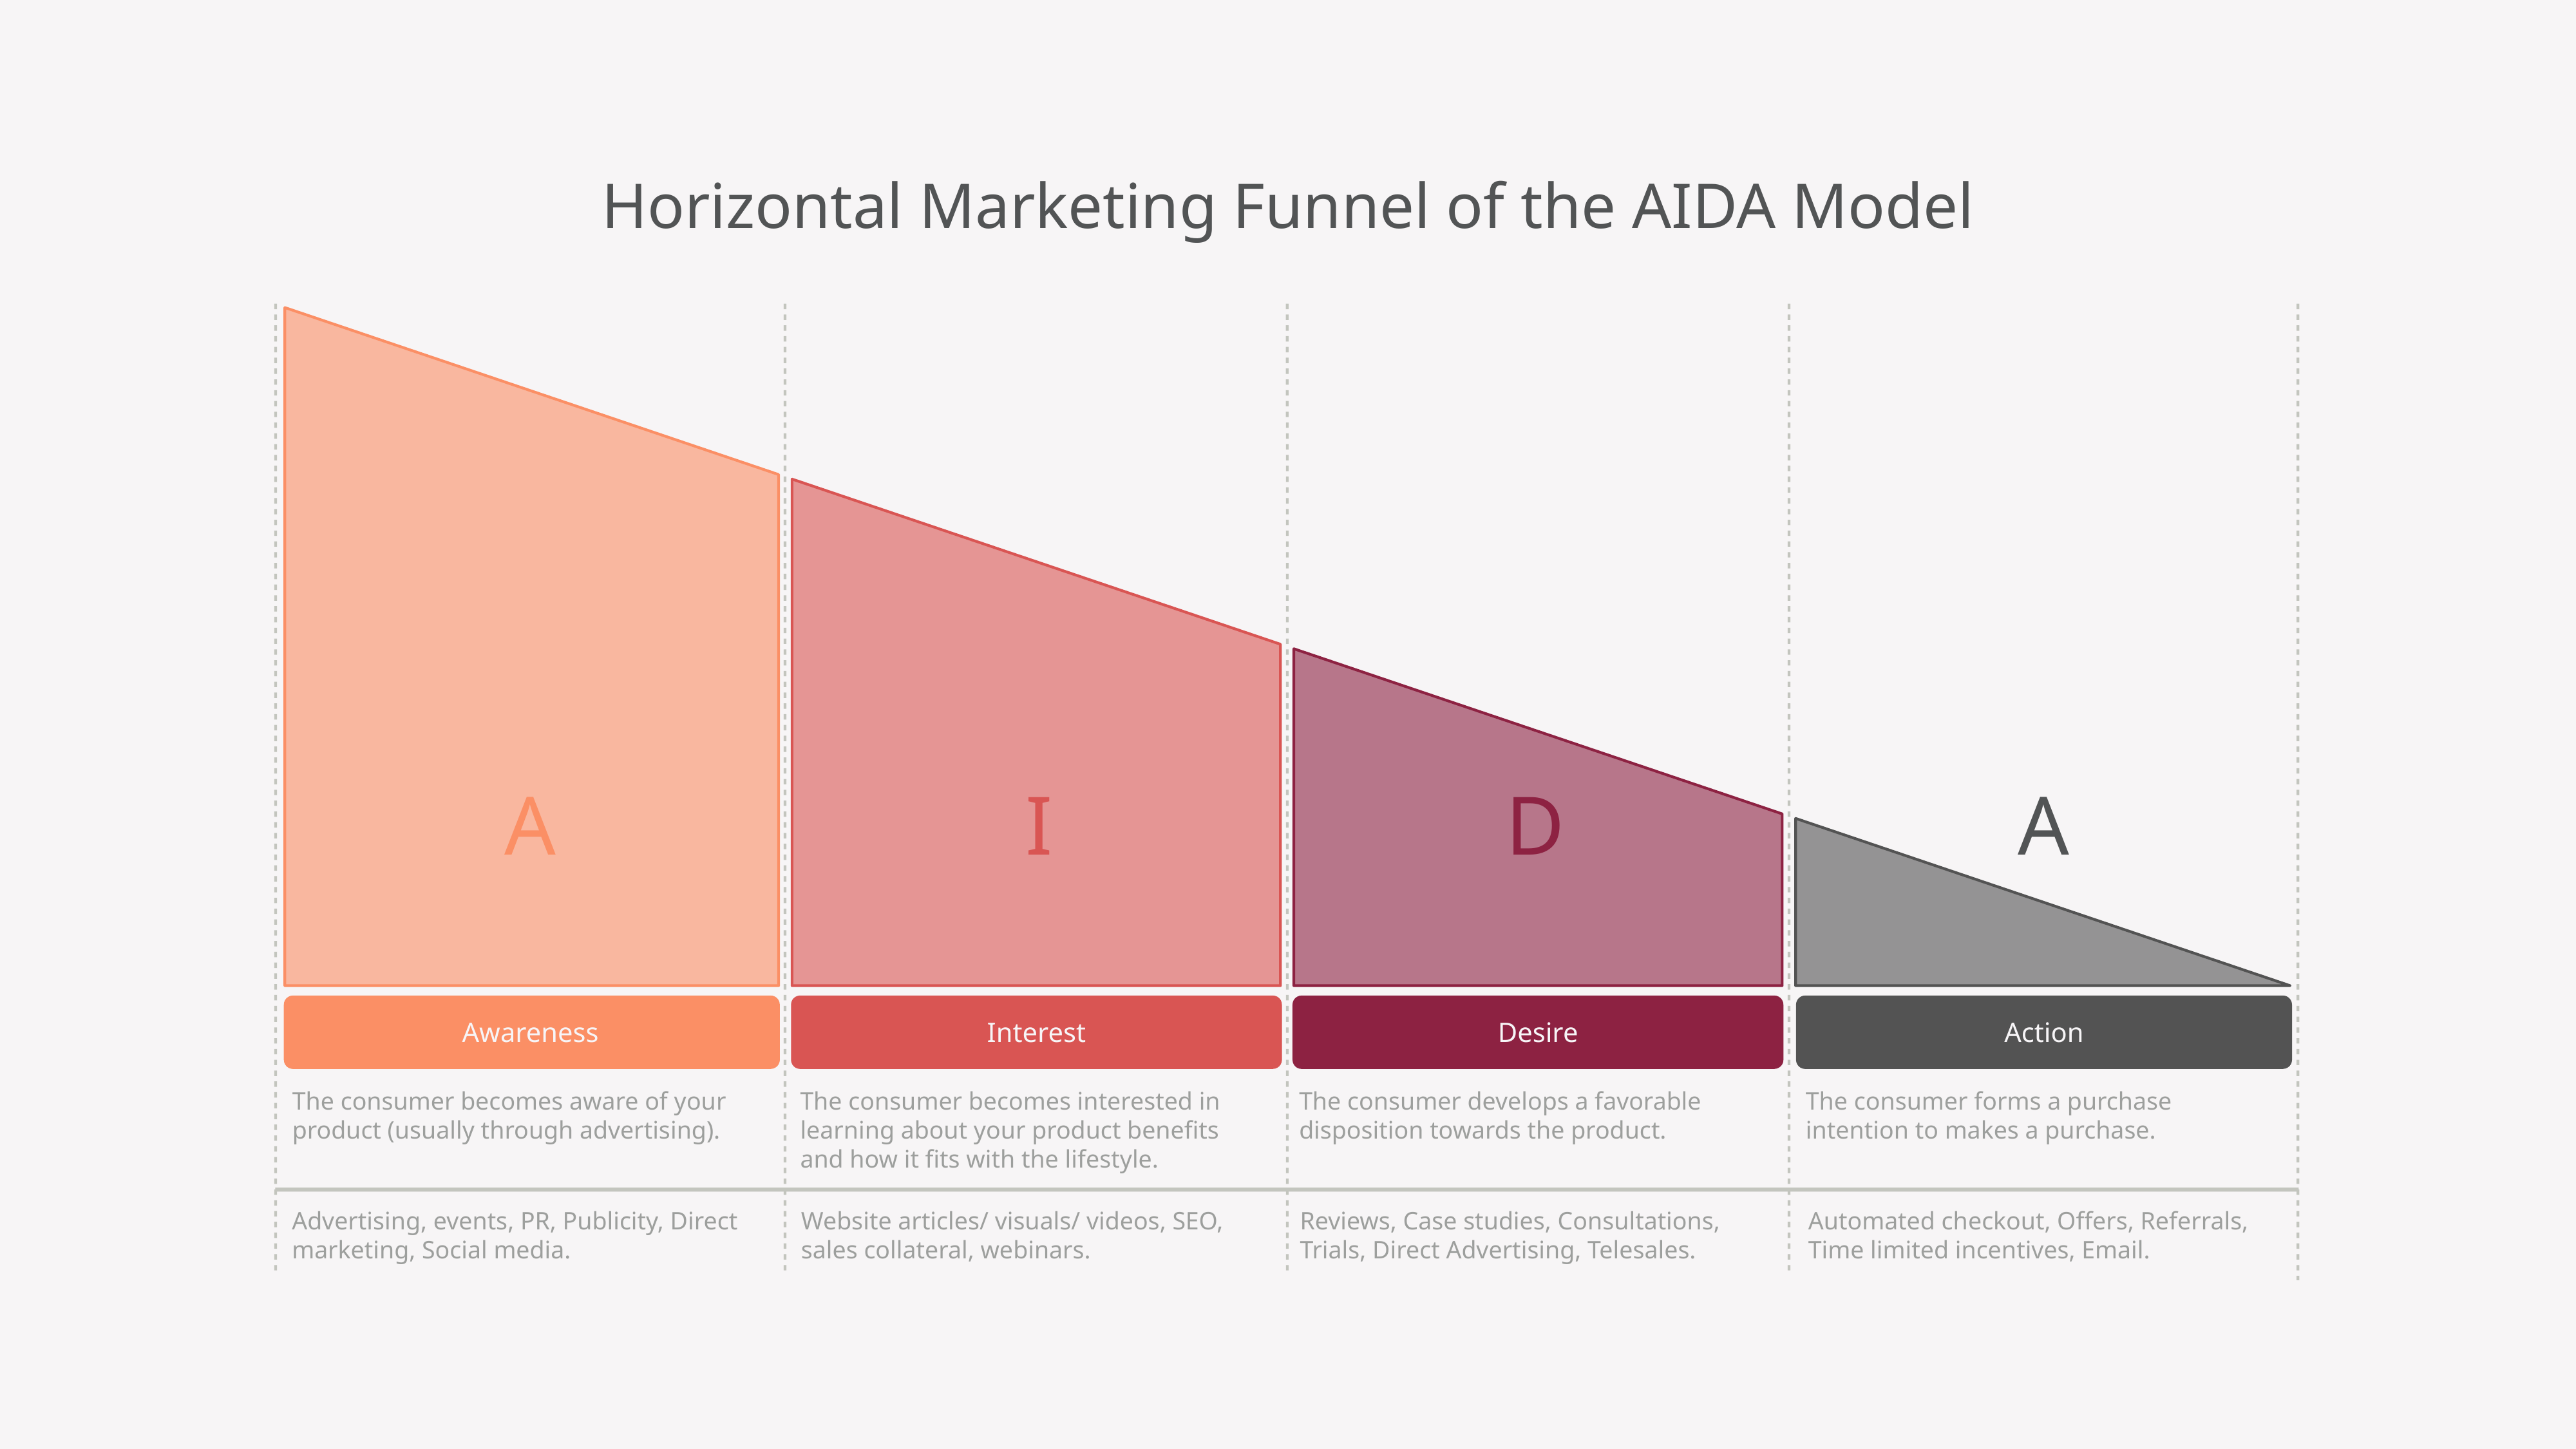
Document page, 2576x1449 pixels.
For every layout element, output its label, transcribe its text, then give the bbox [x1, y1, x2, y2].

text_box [275, 303, 2298, 1281]
text_box Horizontal Marketing Funnel of the AIDA Model [529, 161, 2047, 247]
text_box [283, 995, 781, 1070]
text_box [1292, 995, 1784, 1070]
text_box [791, 995, 1282, 1070]
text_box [1795, 995, 2293, 1070]
